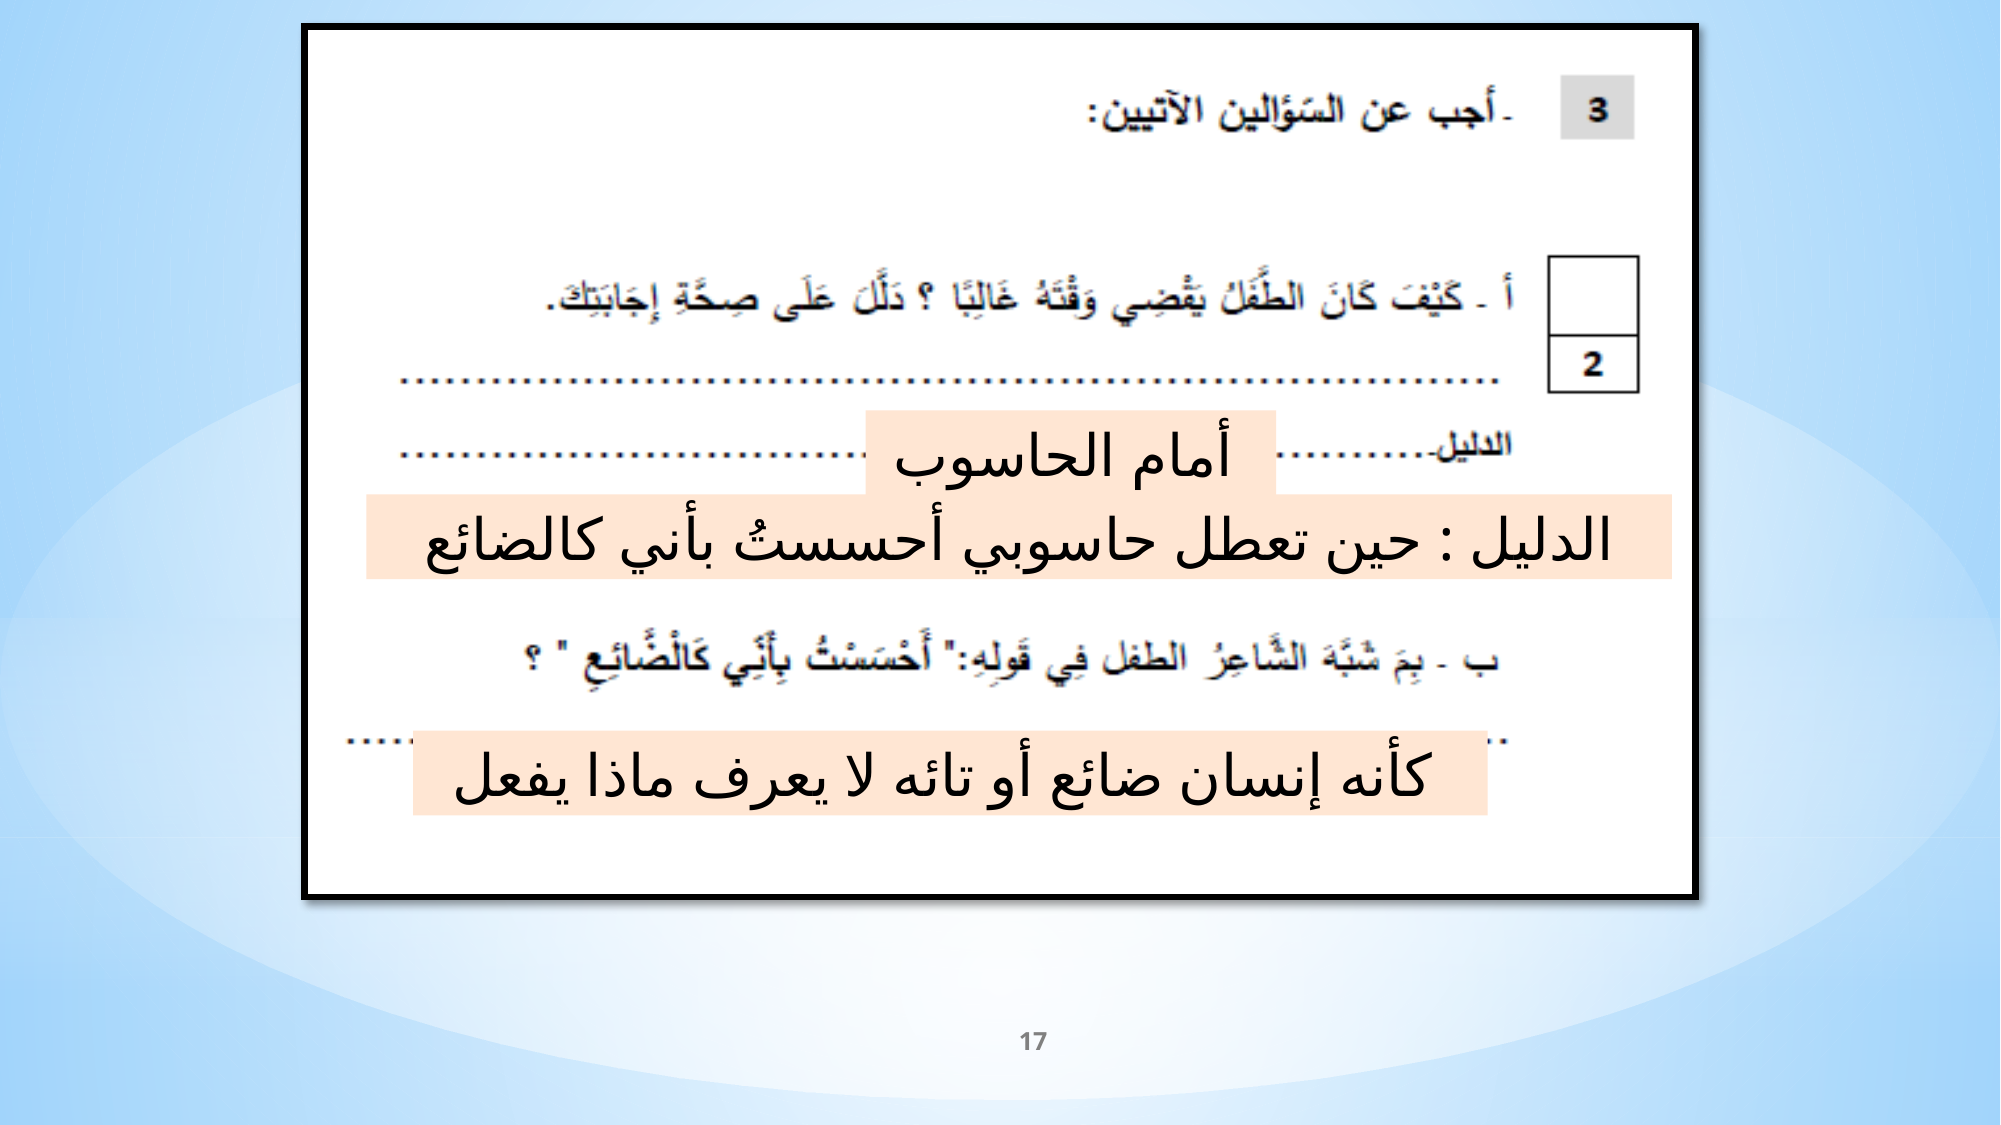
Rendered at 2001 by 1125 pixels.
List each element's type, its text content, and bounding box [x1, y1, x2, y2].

slide_number 17 [833, 1012, 1234, 1073]
picture [307, 29, 1693, 895]
